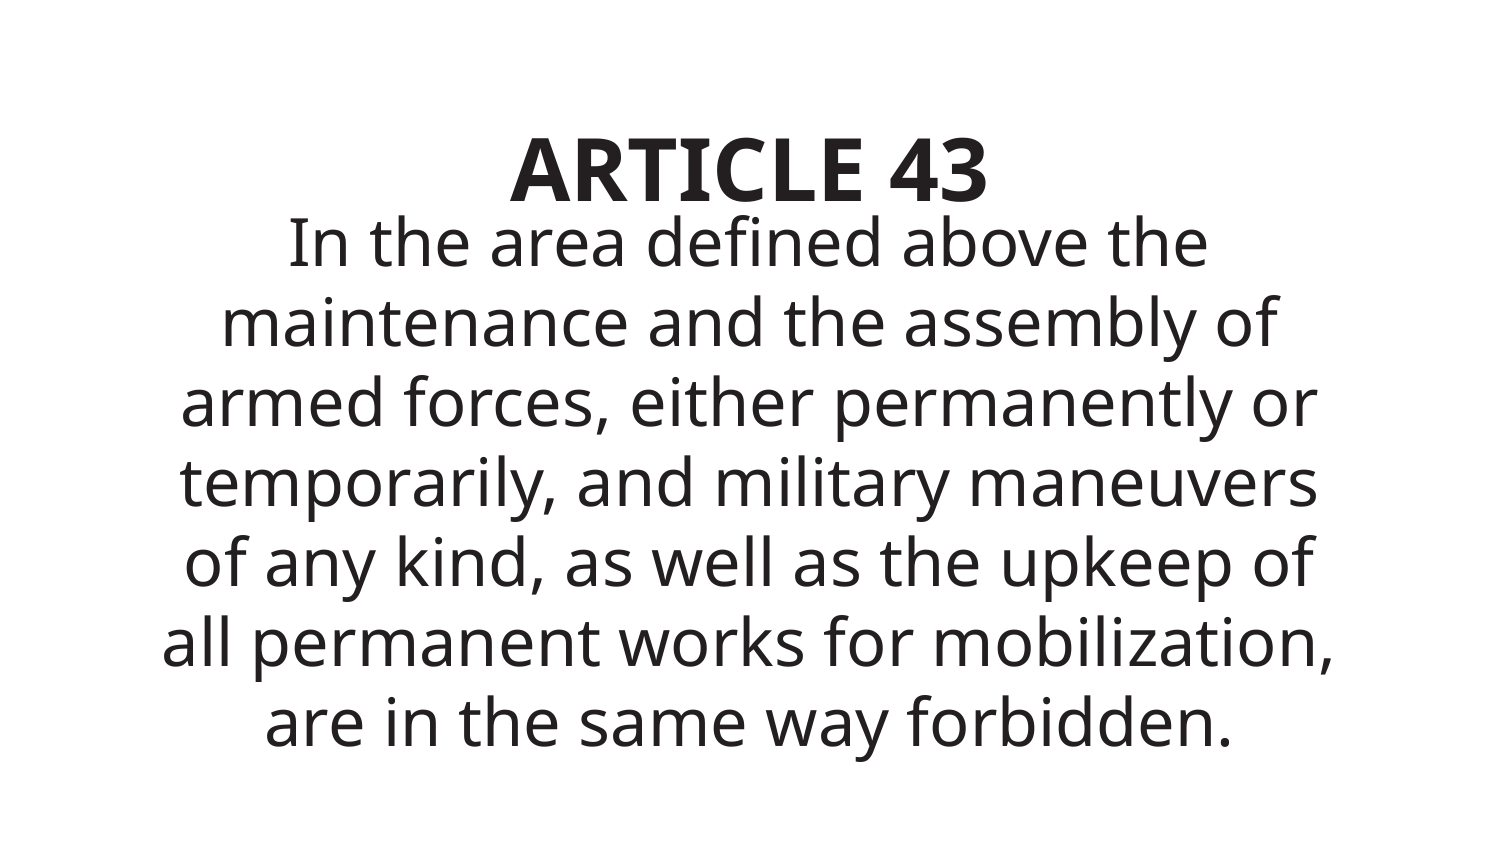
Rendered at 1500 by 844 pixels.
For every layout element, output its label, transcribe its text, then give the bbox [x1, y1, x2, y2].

text_box ARTICLE 43 [209, 71, 1291, 199]
text_box In the area defined above the maintenance and the assembly of armed forces, either permanently or temporarily, and military maneuvers of any kind, as well as the upkeep of all permanent works for mobilization, are in the same way forbidden. [146, 199, 1353, 806]
